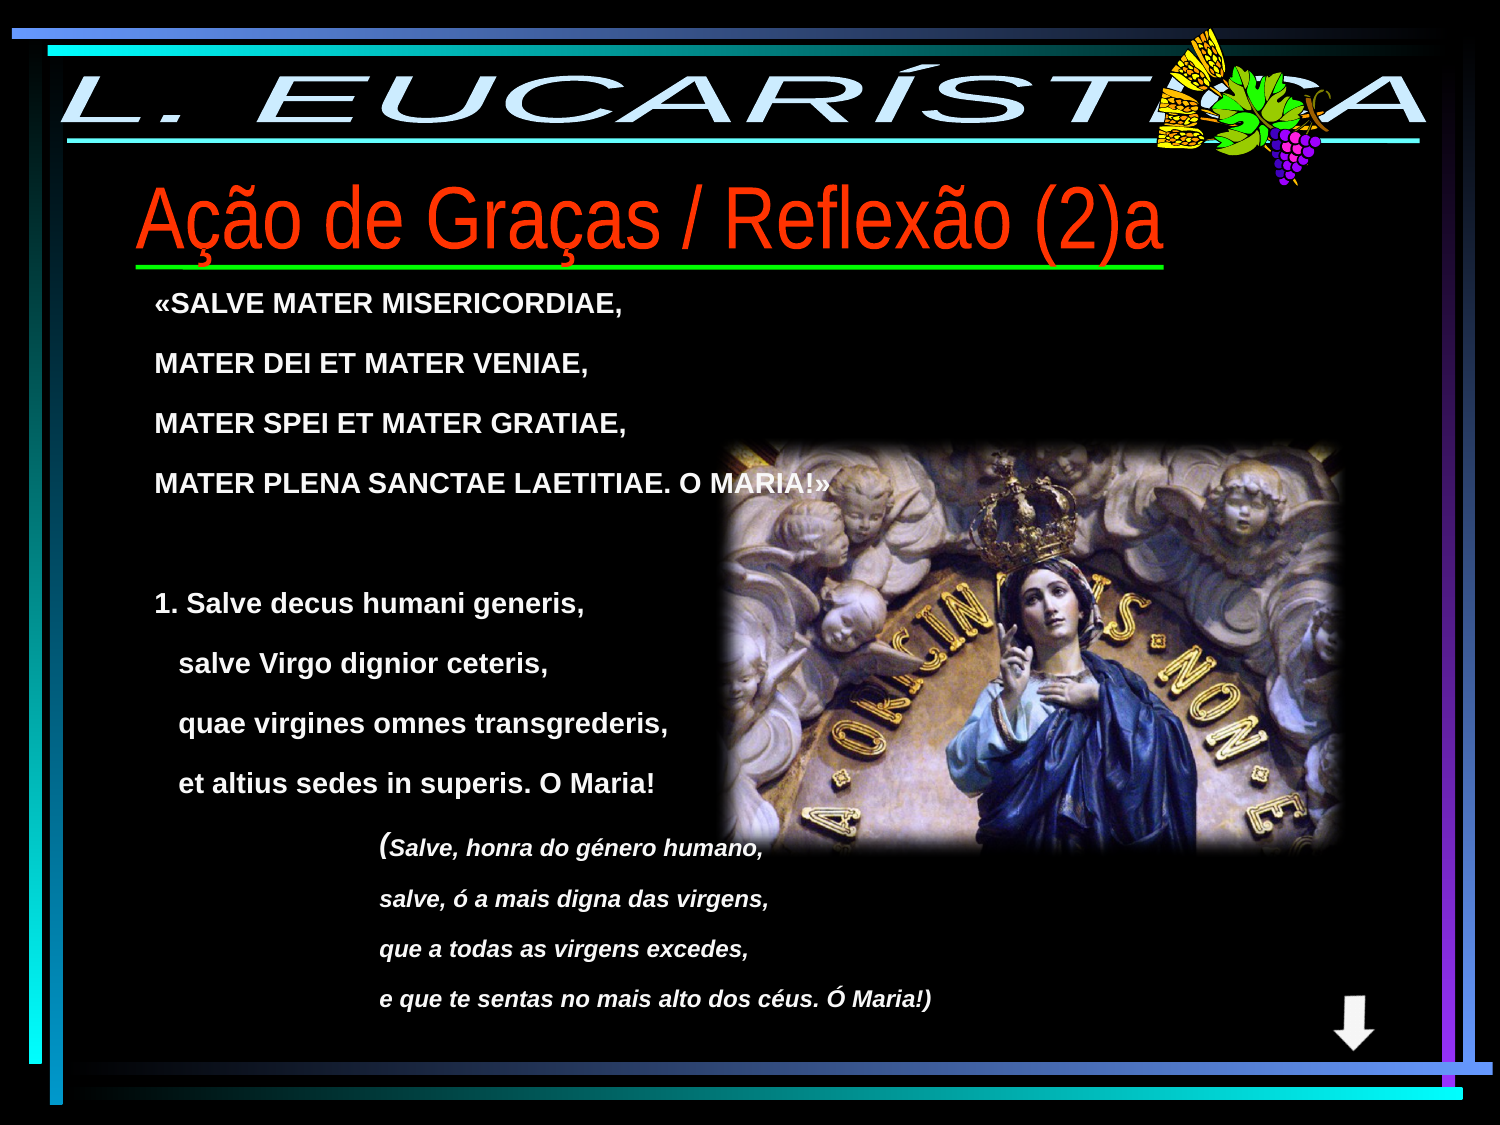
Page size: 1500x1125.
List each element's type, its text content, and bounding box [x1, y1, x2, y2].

text_box «SALVE MATER MISERICORDIAE, MATER DEI ET MATER VENIAE, MATER SPEI ET MATER GRATIAE, MATER PLENA SANCTAE LAETITIAE. O MARIA!» 1. Salve decus humani generis, salve Virgo dignior ceteris, quae virgines omnes transgrederis, et altius sedes in superis. O Maria! (Salve, honra do género humano, salve, ó a mais digna das virgens, que a todas as virgens excedes, e que te sentas no mais alto dos céus. Ó Maria!) [139, 271, 1451, 1036]
picture [1324, 986, 1387, 1054]
picture [714, 435, 1349, 858]
picture [1174, 22, 1334, 193]
